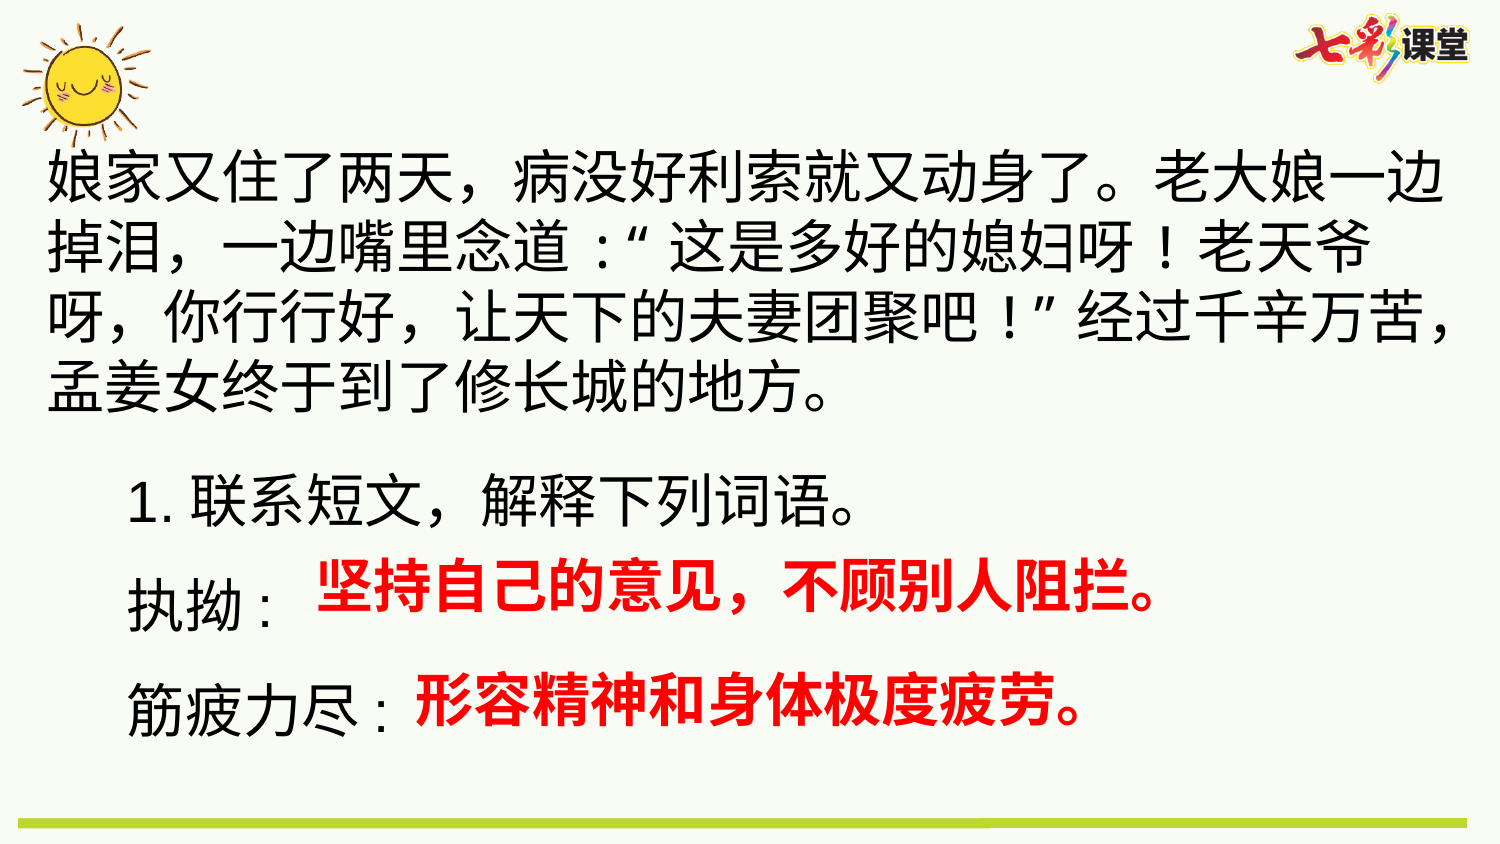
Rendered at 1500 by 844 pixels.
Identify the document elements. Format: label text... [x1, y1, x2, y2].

text_box 形容精神和身体极度疲劳。 [400, 655, 1444, 741]
text_box 娘家又住了两天，病没好利索就又动身了。老大娘一边掉泪，一边嘴里念道:“这是多好的媳妇呀!老天爷呀，你行行好，让天下的夫妻团聚吧!”经过千辛万苦，孟姜女终于到了修长城的地方。 [31, 133, 1500, 428]
text_box 坚持自己的意见，不顾别人阻拦。 [300, 542, 1327, 627]
picture [0, 0, 173, 172]
text_box 1.联系短文，解释下列词语。 执拗: 筋疲力尽: [112, 428, 1388, 752]
picture [1291, 9, 1472, 87]
picture [18, 771, 1467, 844]
